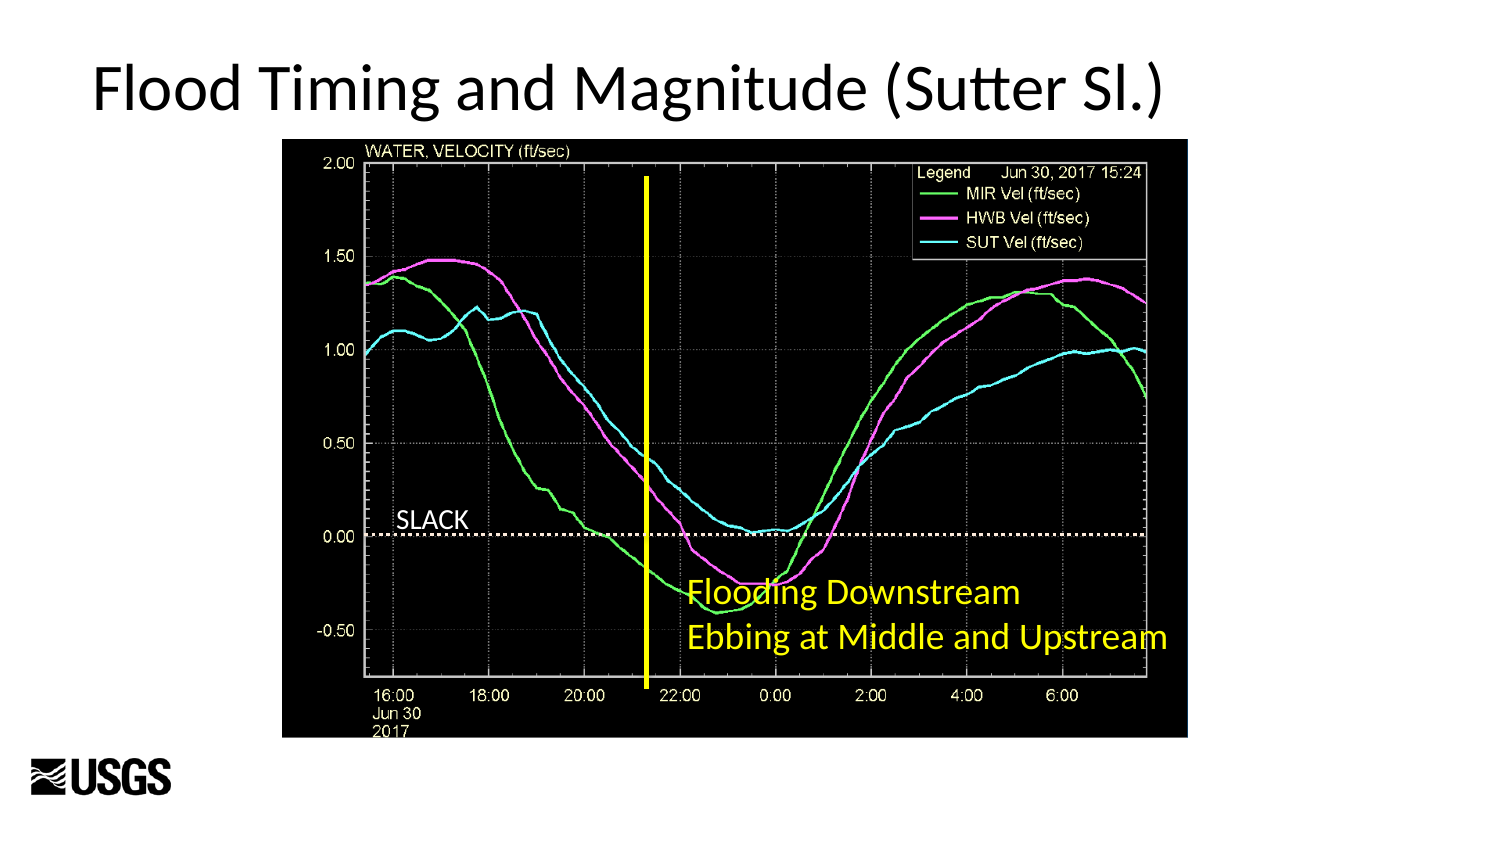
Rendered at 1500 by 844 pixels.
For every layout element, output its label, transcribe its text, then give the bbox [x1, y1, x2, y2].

picture [0, 0, 1500, 844]
text_box Flood Timing and Magnitude (Sutter Sl.) [77, 36, 1380, 132]
